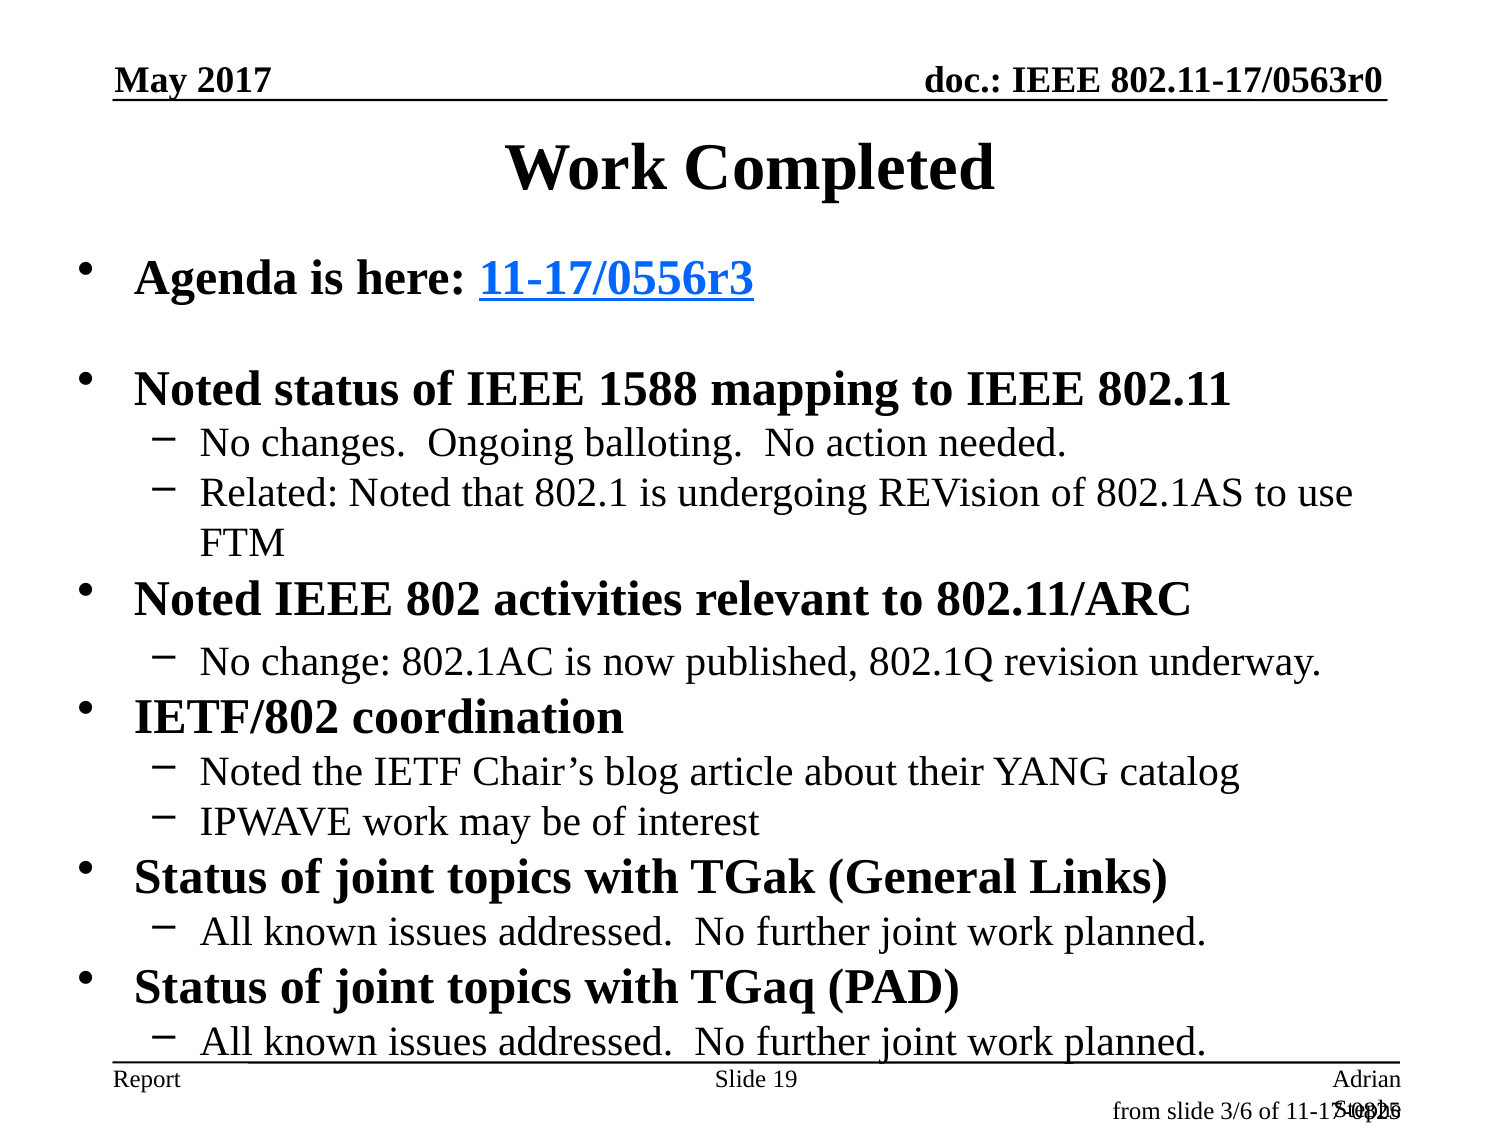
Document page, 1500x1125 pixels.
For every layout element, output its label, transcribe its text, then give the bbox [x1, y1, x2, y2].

footer Adrian Stephens, Intel Corporation [1324, 1061, 1402, 1093]
text_box from slide 3/6 of 11-17-0825 [343, 1087, 1417, 1125]
slide_number Slide 19 [711, 1061, 801, 1093]
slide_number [114, 54, 374, 101]
title Work Completed [112, 112, 1388, 213]
list Agenda is here: 11-17/0556r3 Noted status of IEEE 1588 mapping to IEEE 802.11 No changes. Ongoing balloting. No action needed. Related: Noted that 802.1 is undergoing REVision of 802.1AS to use FTM Noted IEEE 802 activities relevant to 802.11/ARC No change: 802.1AC is now published, 802.1Q revision underway. IETF/802 coordination Noted the IETF Chair’s blog article about their YANG catalog IPWAVE work may be of interest Status of joint topics with TGak (General Links) All known issues addressed. No further joint work planned. Status of joint topics with TGaq (PAD) All known issues addressed. No further joint work planned. [62, 237, 1438, 1063]
